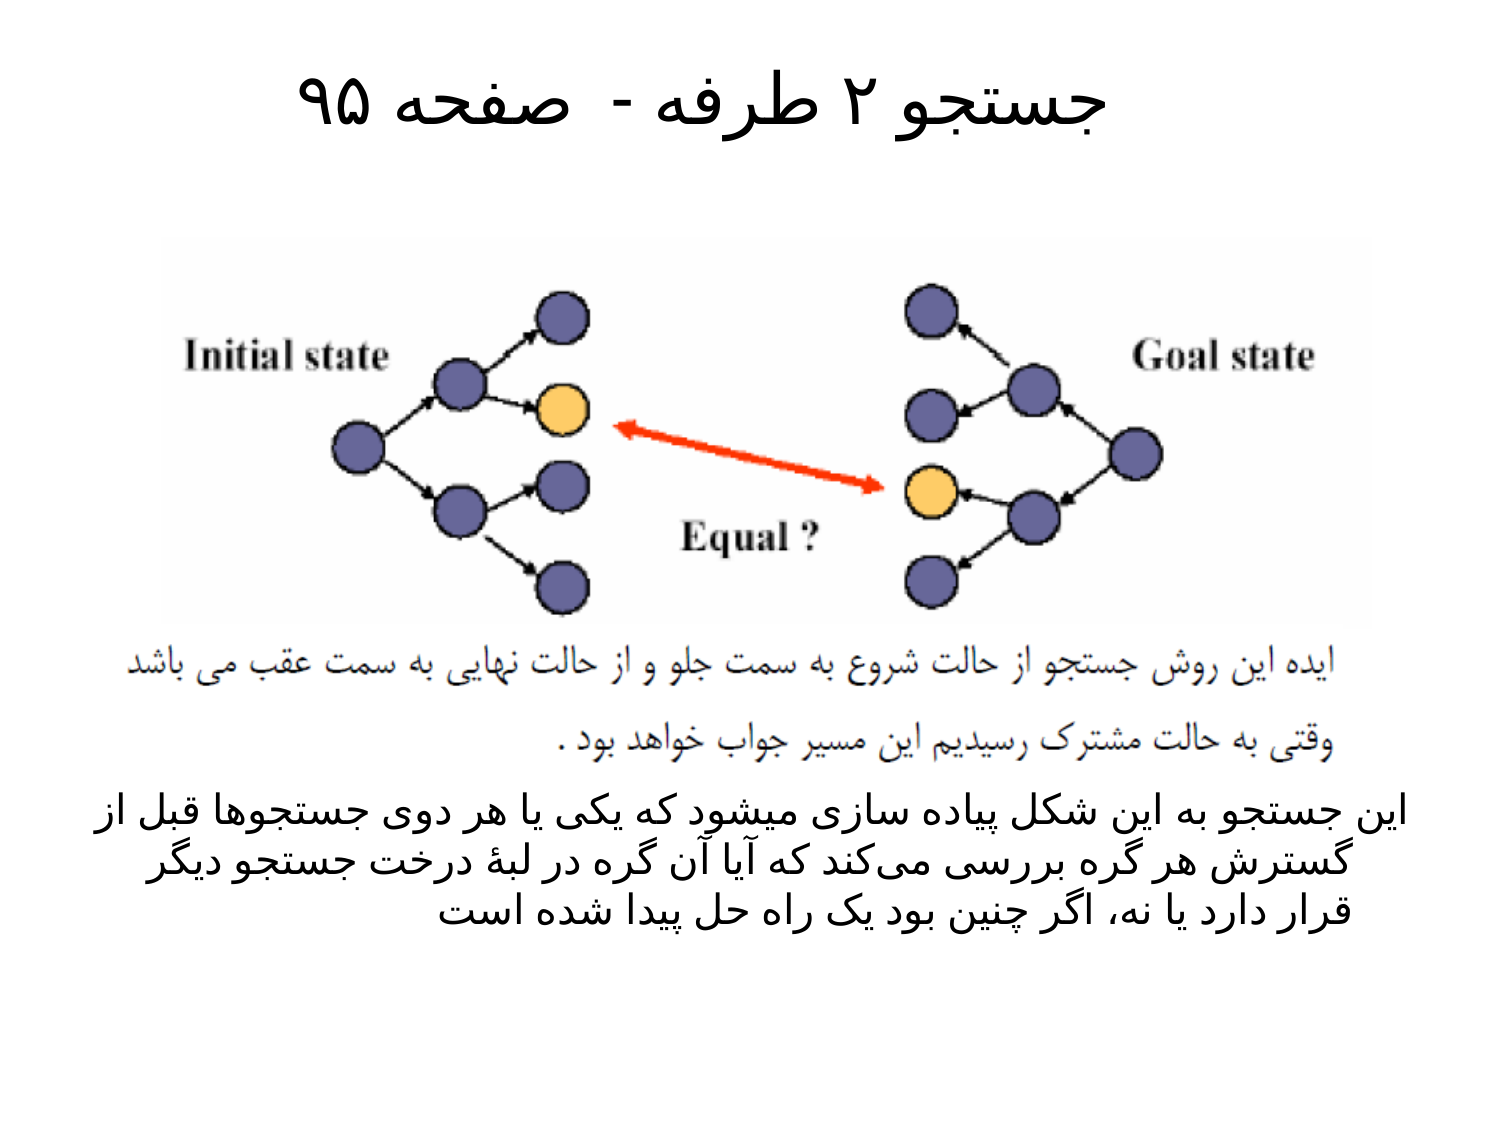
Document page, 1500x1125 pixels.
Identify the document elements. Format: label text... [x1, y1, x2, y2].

list این جستجو به این شکل پیاده سازی میشود که یکی‌ یا هر دوی جستجوها قبل از گسترش هر گره بررسی می‌کند که آیا آن گره در لبهٔ درخت جستجو دیگر قرار دارد یا نه، اگر چنین بود یک راه حل پیدا شده است [75, 774, 1425, 843]
title جستجو ۲ طرفه - صفحه ۹۵ [75, 45, 1425, 233]
picture [537, 712, 1349, 780]
picture [112, 237, 1376, 694]
